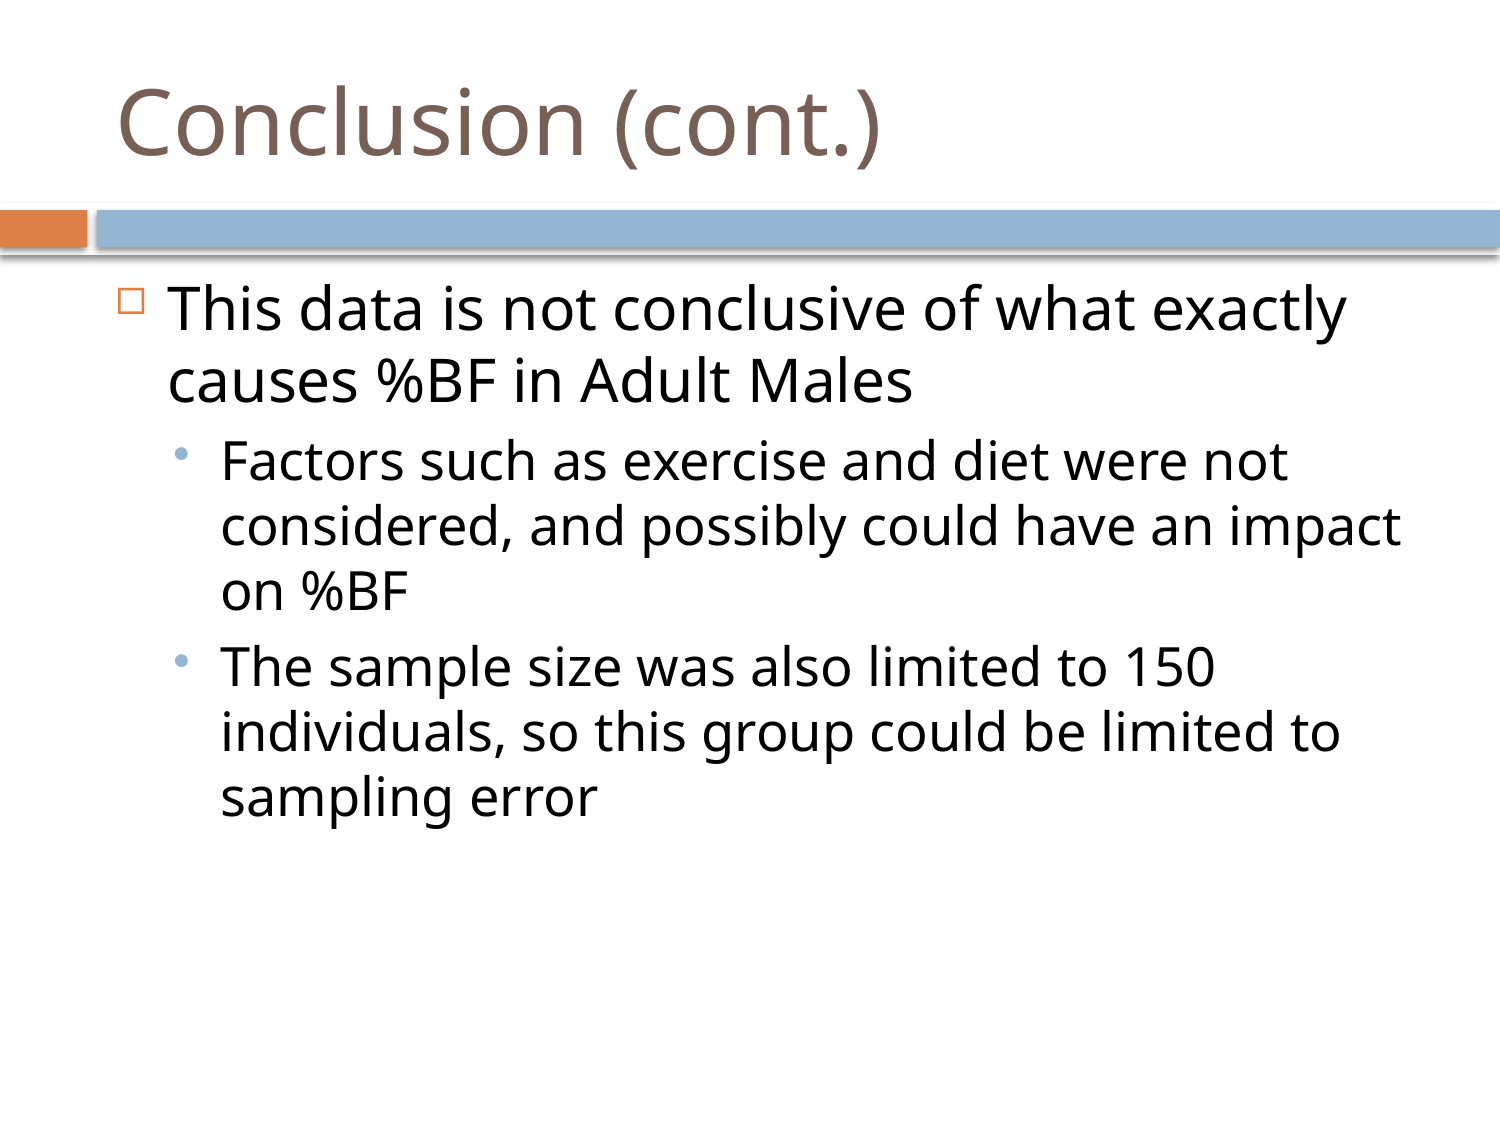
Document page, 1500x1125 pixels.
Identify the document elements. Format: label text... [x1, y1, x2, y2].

title Conclusion (cont.) [100, 37, 1438, 200]
list This data is not conclusive of what exactly causes %BF in Adult Males Factors such as exercise and diet were not considered, and possibly could have an impact on %BF The sample size was also limited to 150 individuals, so this group could be limited to sampling error [100, 262, 1438, 1000]
